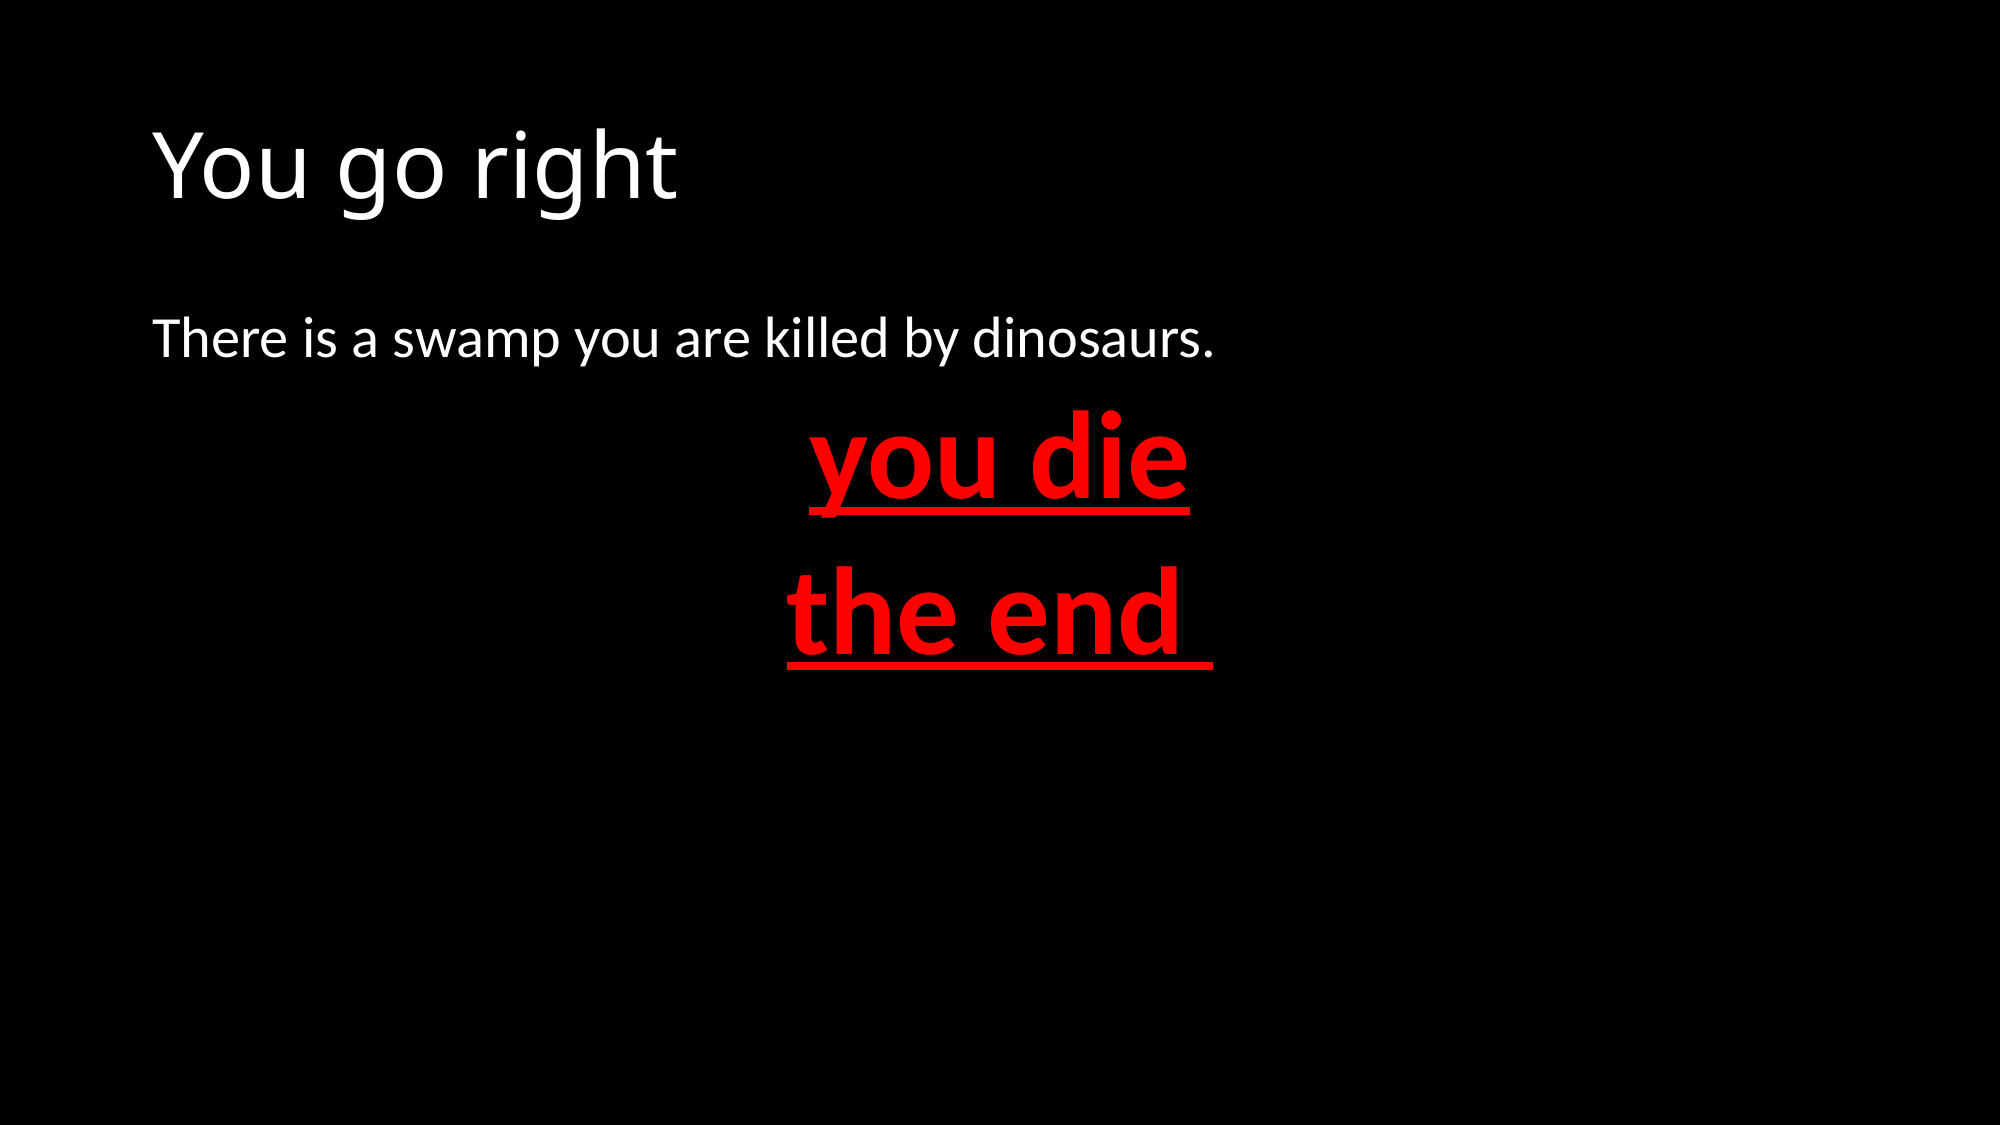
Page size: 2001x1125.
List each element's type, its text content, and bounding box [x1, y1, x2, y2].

title You go right [137, 59, 1863, 278]
list There is a swamp you are killed by dinosaurs. you die the end [137, 299, 1863, 1014]
